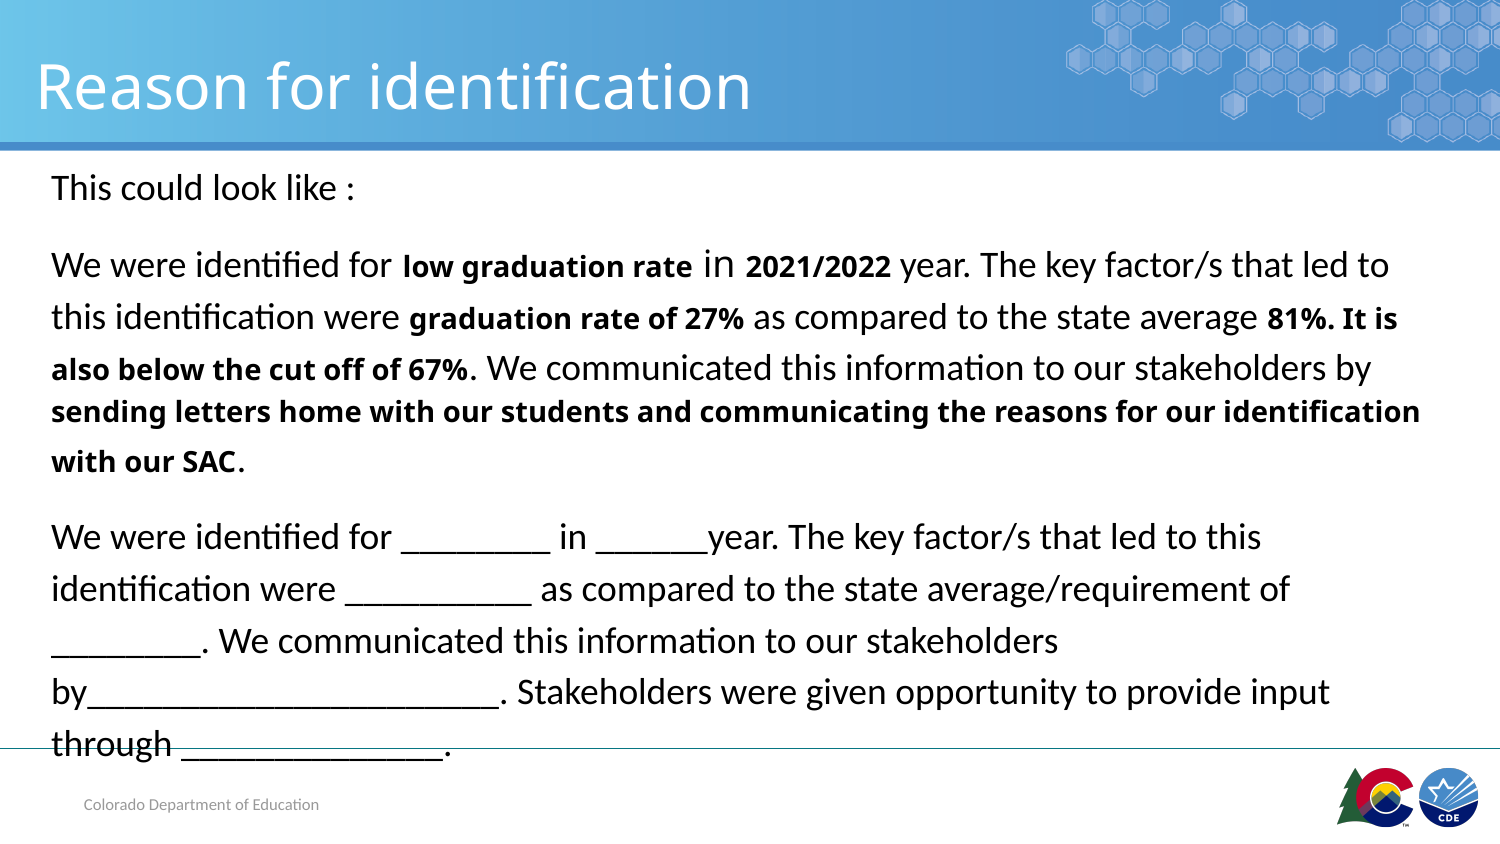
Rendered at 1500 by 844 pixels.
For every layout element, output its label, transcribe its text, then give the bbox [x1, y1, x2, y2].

title Reason for identification [34, 37, 1433, 132]
list This could look like : We were identified for low graduation rate in 2021/2022 year. The key factor/s that led to this identification were graduation rate of 27% as compared to the state average 81%. It is also below the cut off of 67%. We communicated this information to our stakeholders by sending letters home with our students and communicating the reasons for our identification with our SAC. We were identified for ________ in ______year. The key factor/s that led to this identification were __________ as compared to the state average/requirement of ________. We communicated this information to our stakeholders by______________________. Stakeholders were given opportunity to provide input through ______________. [51, 156, 1449, 775]
picture [0, 0, 1500, 151]
picture [1336, 767, 1479, 828]
